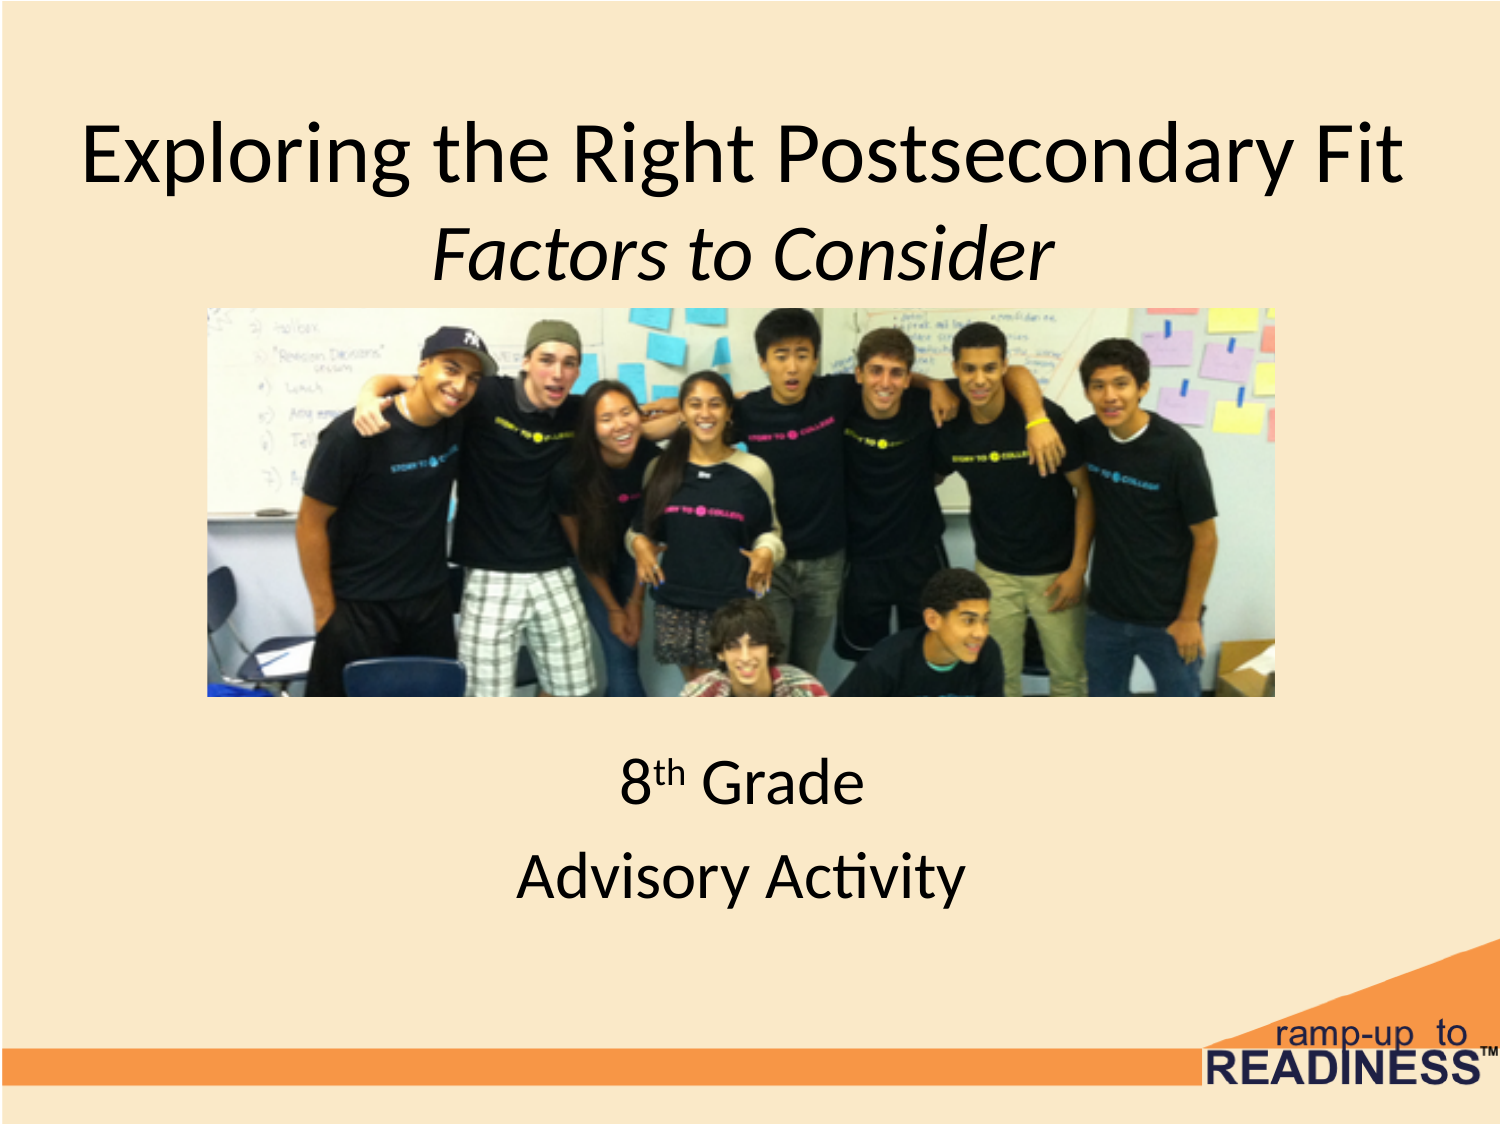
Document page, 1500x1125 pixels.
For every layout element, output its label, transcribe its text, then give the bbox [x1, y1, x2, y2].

title Exploring the Right Postsecondary Fit Factors to Consider [0, 50, 1488, 342]
picture [0, 0, 1500, 1125]
subtitle 8th Grade Advisory Activity [225, 703, 1275, 925]
